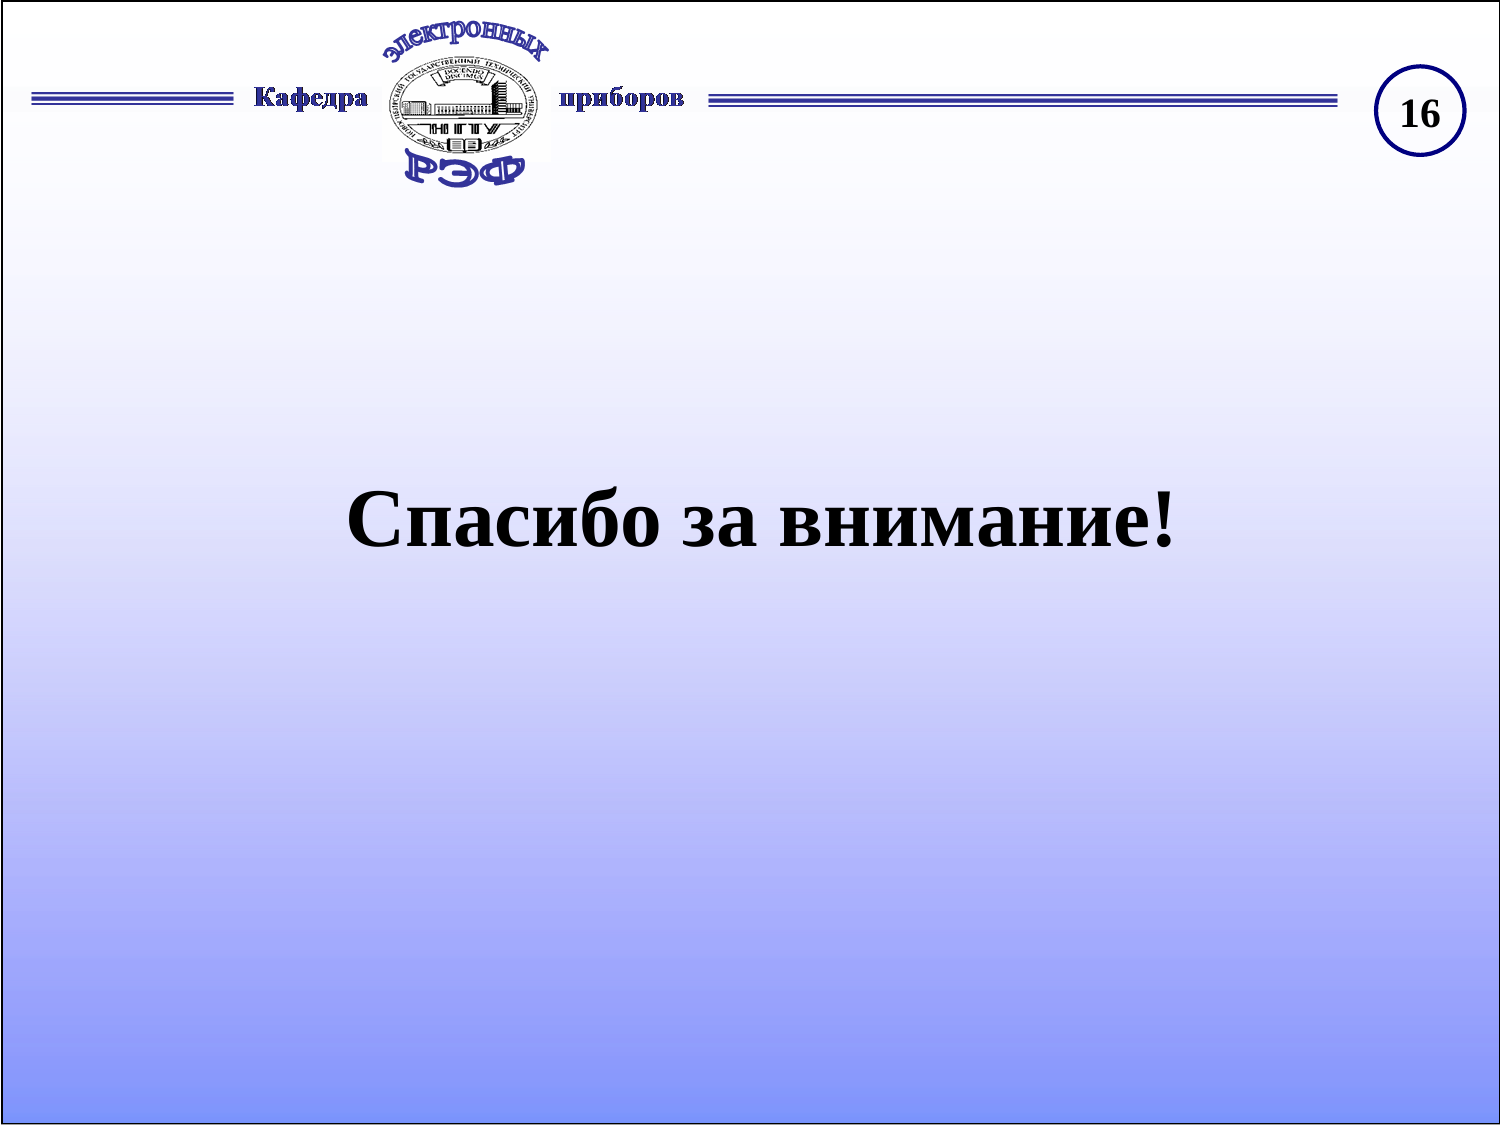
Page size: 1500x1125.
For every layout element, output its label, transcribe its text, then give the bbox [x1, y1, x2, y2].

text_box Спасибо за внимание! [88, 456, 1436, 571]
text_box 16 [1376, 66, 1465, 155]
picture [0, 0, 1500, 506]
picture [0, 507, 1500, 1125]
